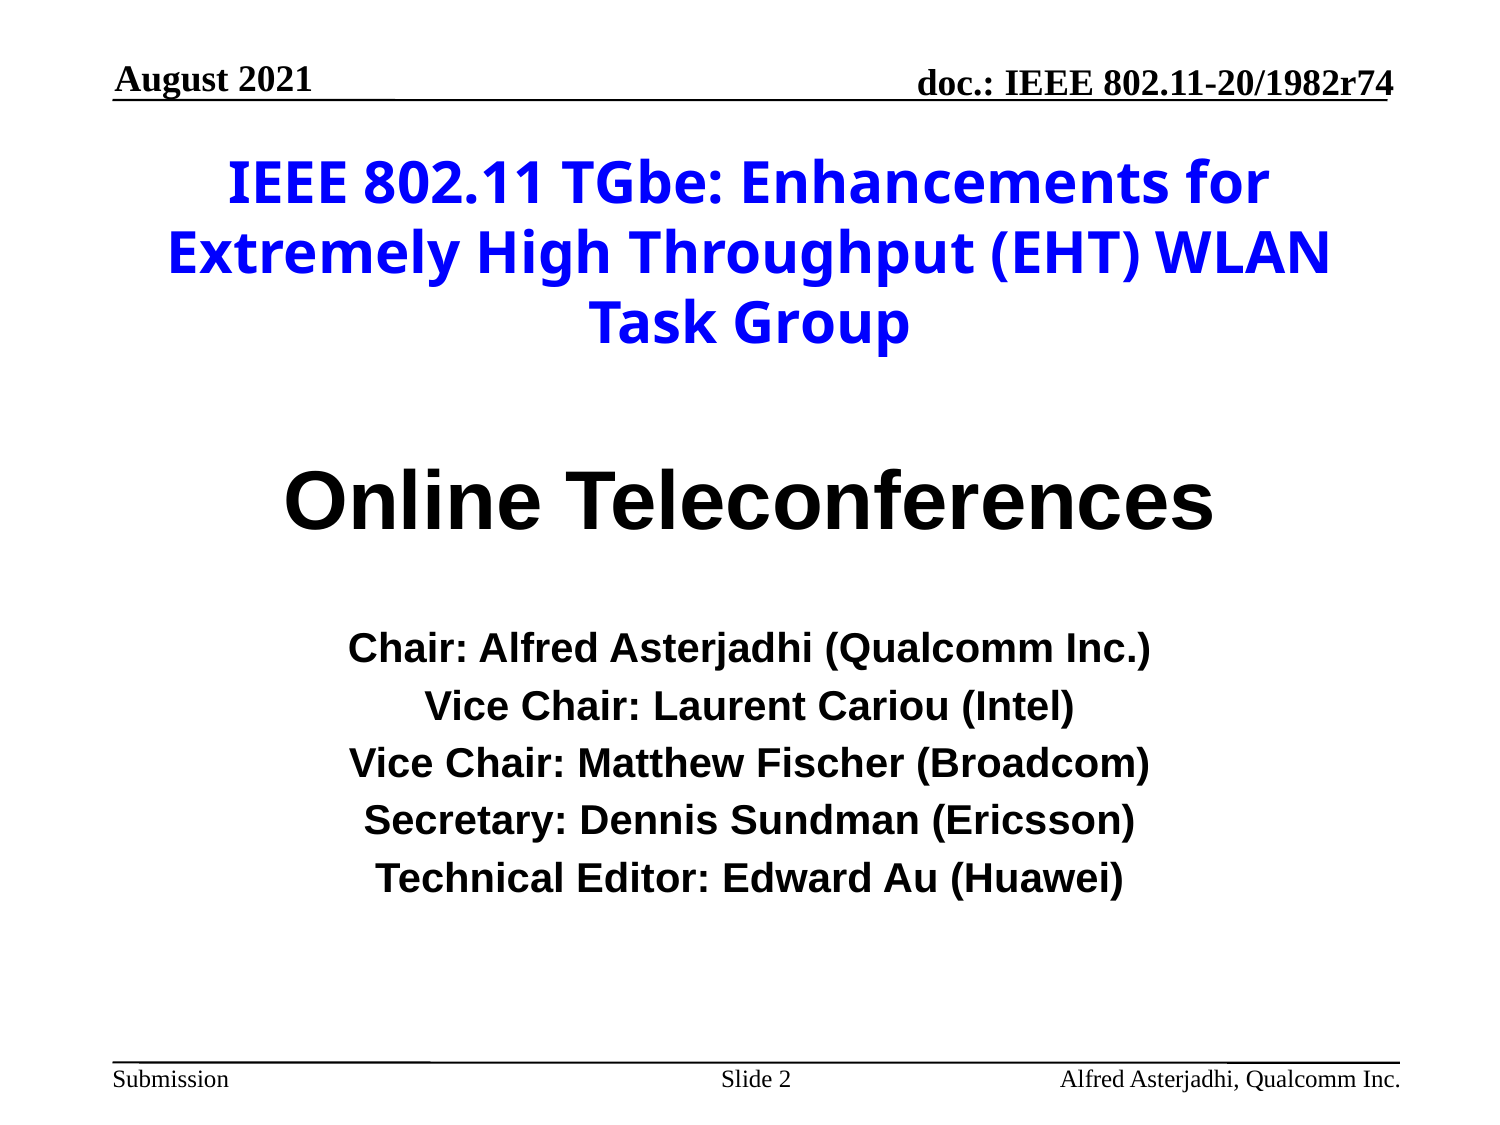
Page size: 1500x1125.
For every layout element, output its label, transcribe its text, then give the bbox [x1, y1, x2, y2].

list Online Teleconferences Chair: Alfred Asterjadhi (Qualcomm Inc.) Vice Chair: Laurent Cariou (Intel) Vice Chair: Matthew Fischer (Broadcom) Secretary: Dennis Sundman (Ericsson) Technical Editor: Edward Au (Huawei) [112, 449, 1388, 1063]
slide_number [114, 54, 493, 100]
slide_number Slide 2 [712, 1061, 800, 1123]
title IEEE 802.11 TGbe: Enhancements for Extremely High Throughput (EHT) WLAN Task Group [112, 112, 1388, 388]
footer Alfred Asterjadhi, Qualcomm Inc. [878, 1061, 1402, 1093]
